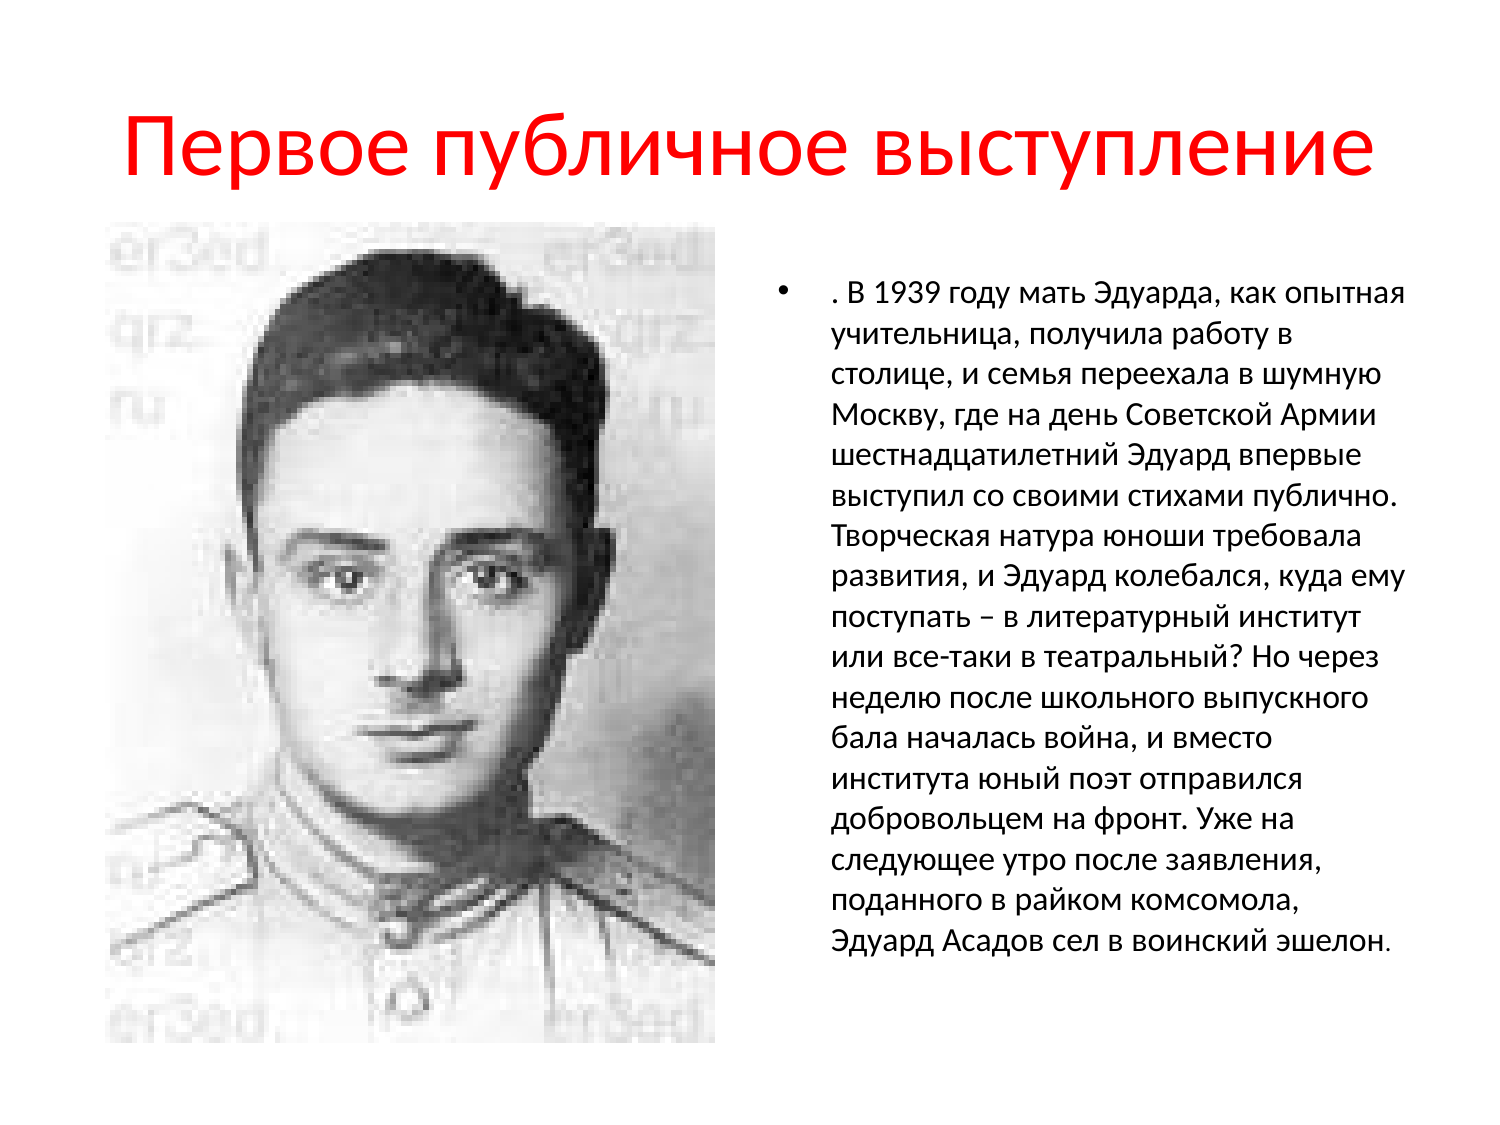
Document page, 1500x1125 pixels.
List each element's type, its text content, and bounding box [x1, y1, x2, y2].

title Первое публичное выступление [75, 45, 1425, 233]
list . В 1939 году мать Эдуарда, как опытная учительница, получила работу в столице, и семья переехала в шумную Москву, где на день Советской Армии шестнадцатилетний Эдуард впервые выступил со своими стихами публично. Творческая натура юноши требовала развития, и Эдуард колебался, куда ему поступать – в литературный институт или все-таки в театральный? Но через неделю после школьного выпускного бала началась война, и вместо института юный поэт отправился добровольцем на фронт. Уже на следующее утро после заявления, поданного в райком комсомола, Эдуард Асадов сел в воинский эшелон. [762, 262, 1425, 1005]
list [105, 222, 716, 1044]
